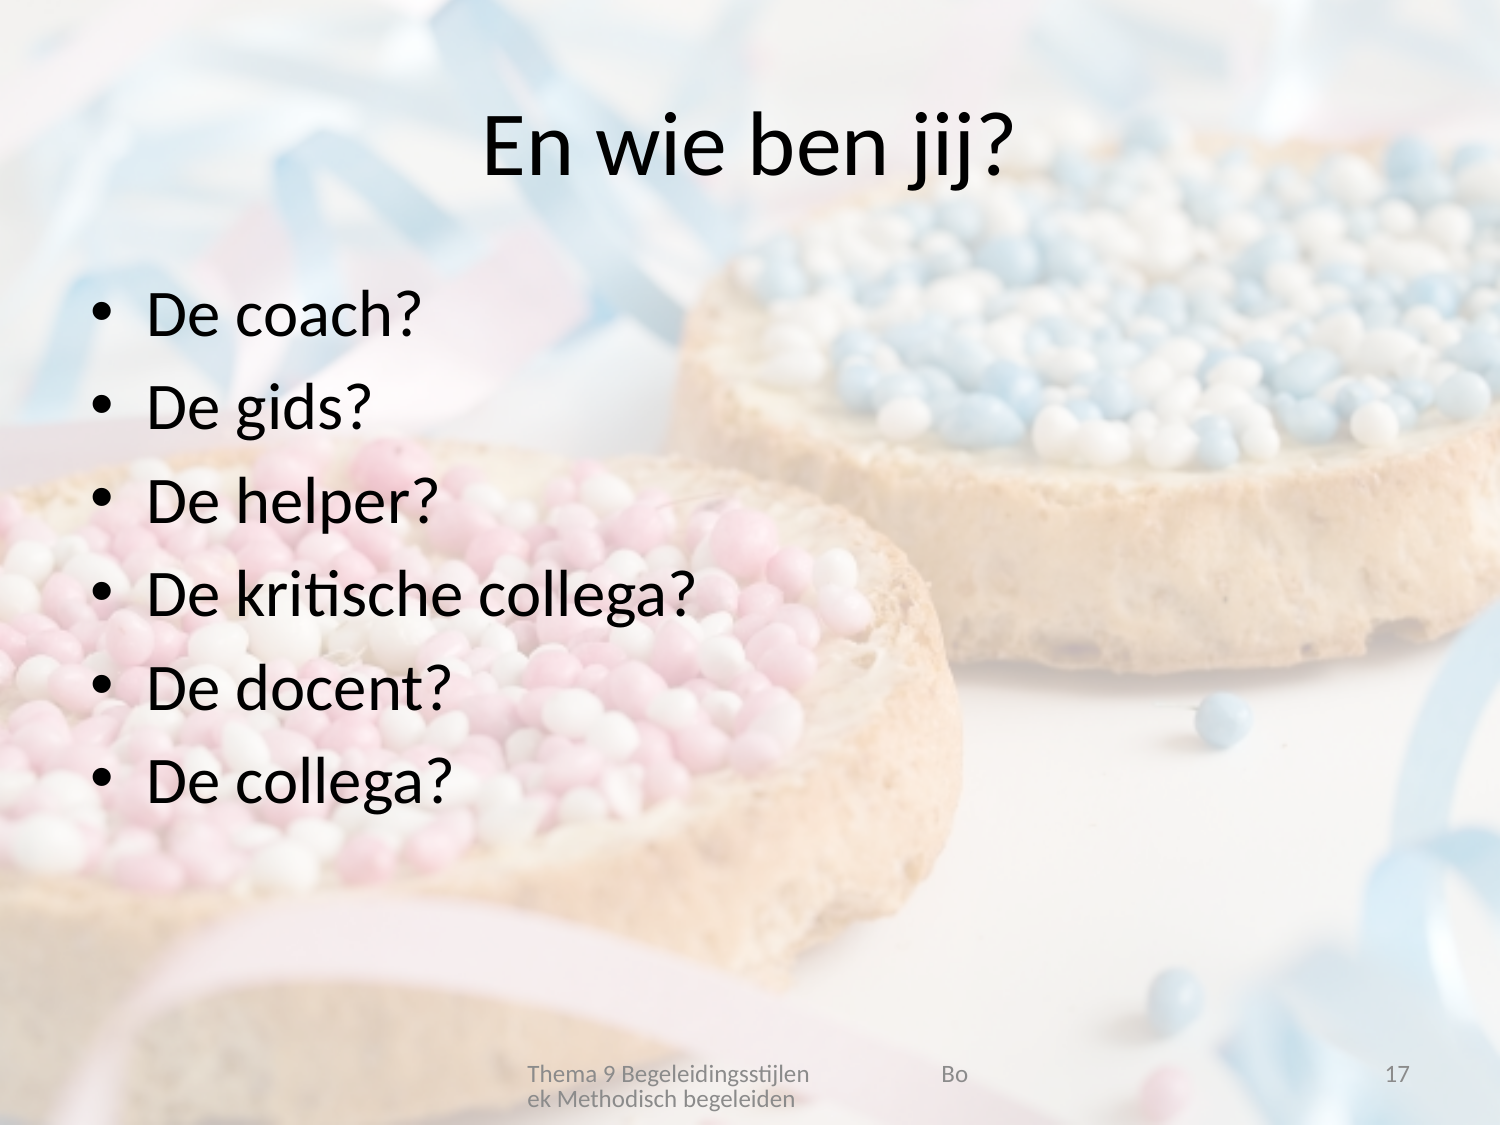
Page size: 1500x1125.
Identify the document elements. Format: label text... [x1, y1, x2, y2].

title En wie ben jij? [75, 45, 1425, 233]
list De coach? De gids? De helper? De kritische collega? De docent? De collega? [75, 262, 1425, 1005]
footer Thema 9 Begeleidingsstijlen Boek Methodisch begeleiden [512, 1042, 988, 1103]
slide_number 17 [1074, 1042, 1425, 1103]
